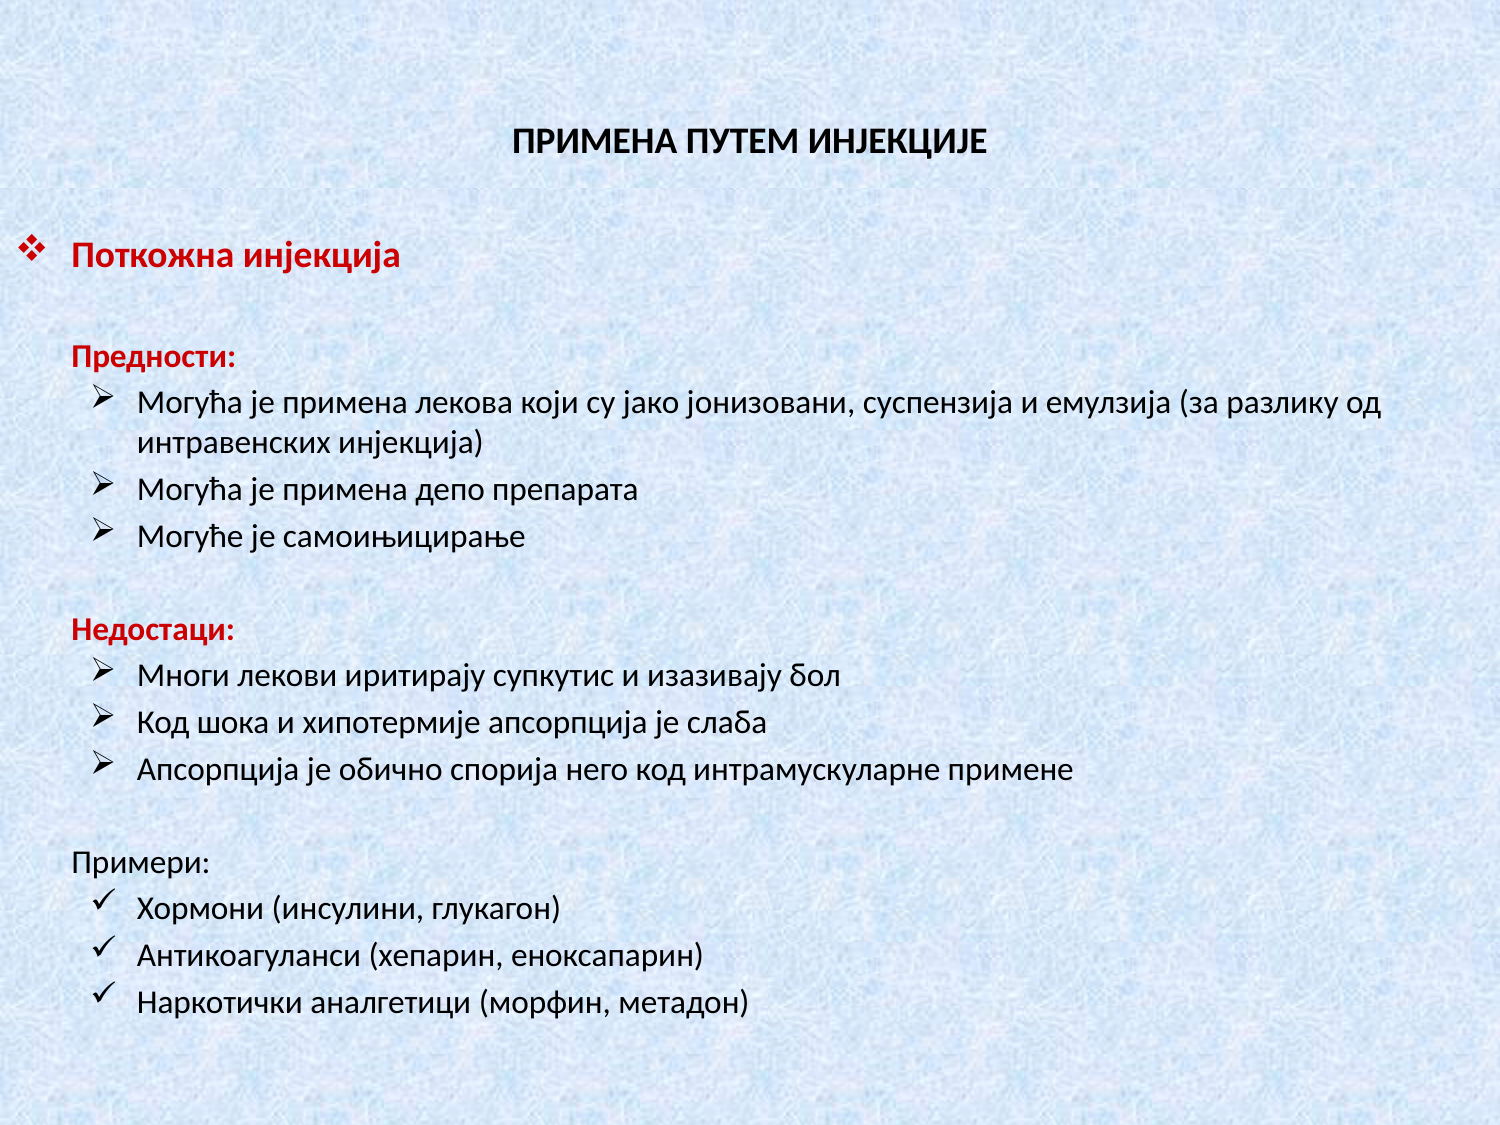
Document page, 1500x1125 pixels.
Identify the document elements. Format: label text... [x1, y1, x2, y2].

list Поткожна инјекција Предности: Могућа је примена лекова који су јако јонизовани, суспензија и емулзија (за разлику од интравенских инјекција) Могућа је примена депо препарата Могуће је самоињицирање Недостаци: Многи лекови иритирају супкутис и изазивају бол Код шока и хипотермије апсорпција је слаба Апсорпција је обично спорија него код интрамускуларне примене Примери: Хормони (инсулини, глукагон) Антикоагуланси (хепарин, еноксапарин) Наркотички аналгетици (морфин, метадон) [0, 188, 1500, 1125]
title ПРИМЕНА ПУТЕМ ИНЈЕКЦИЈЕ [0, 0, 1500, 188]
